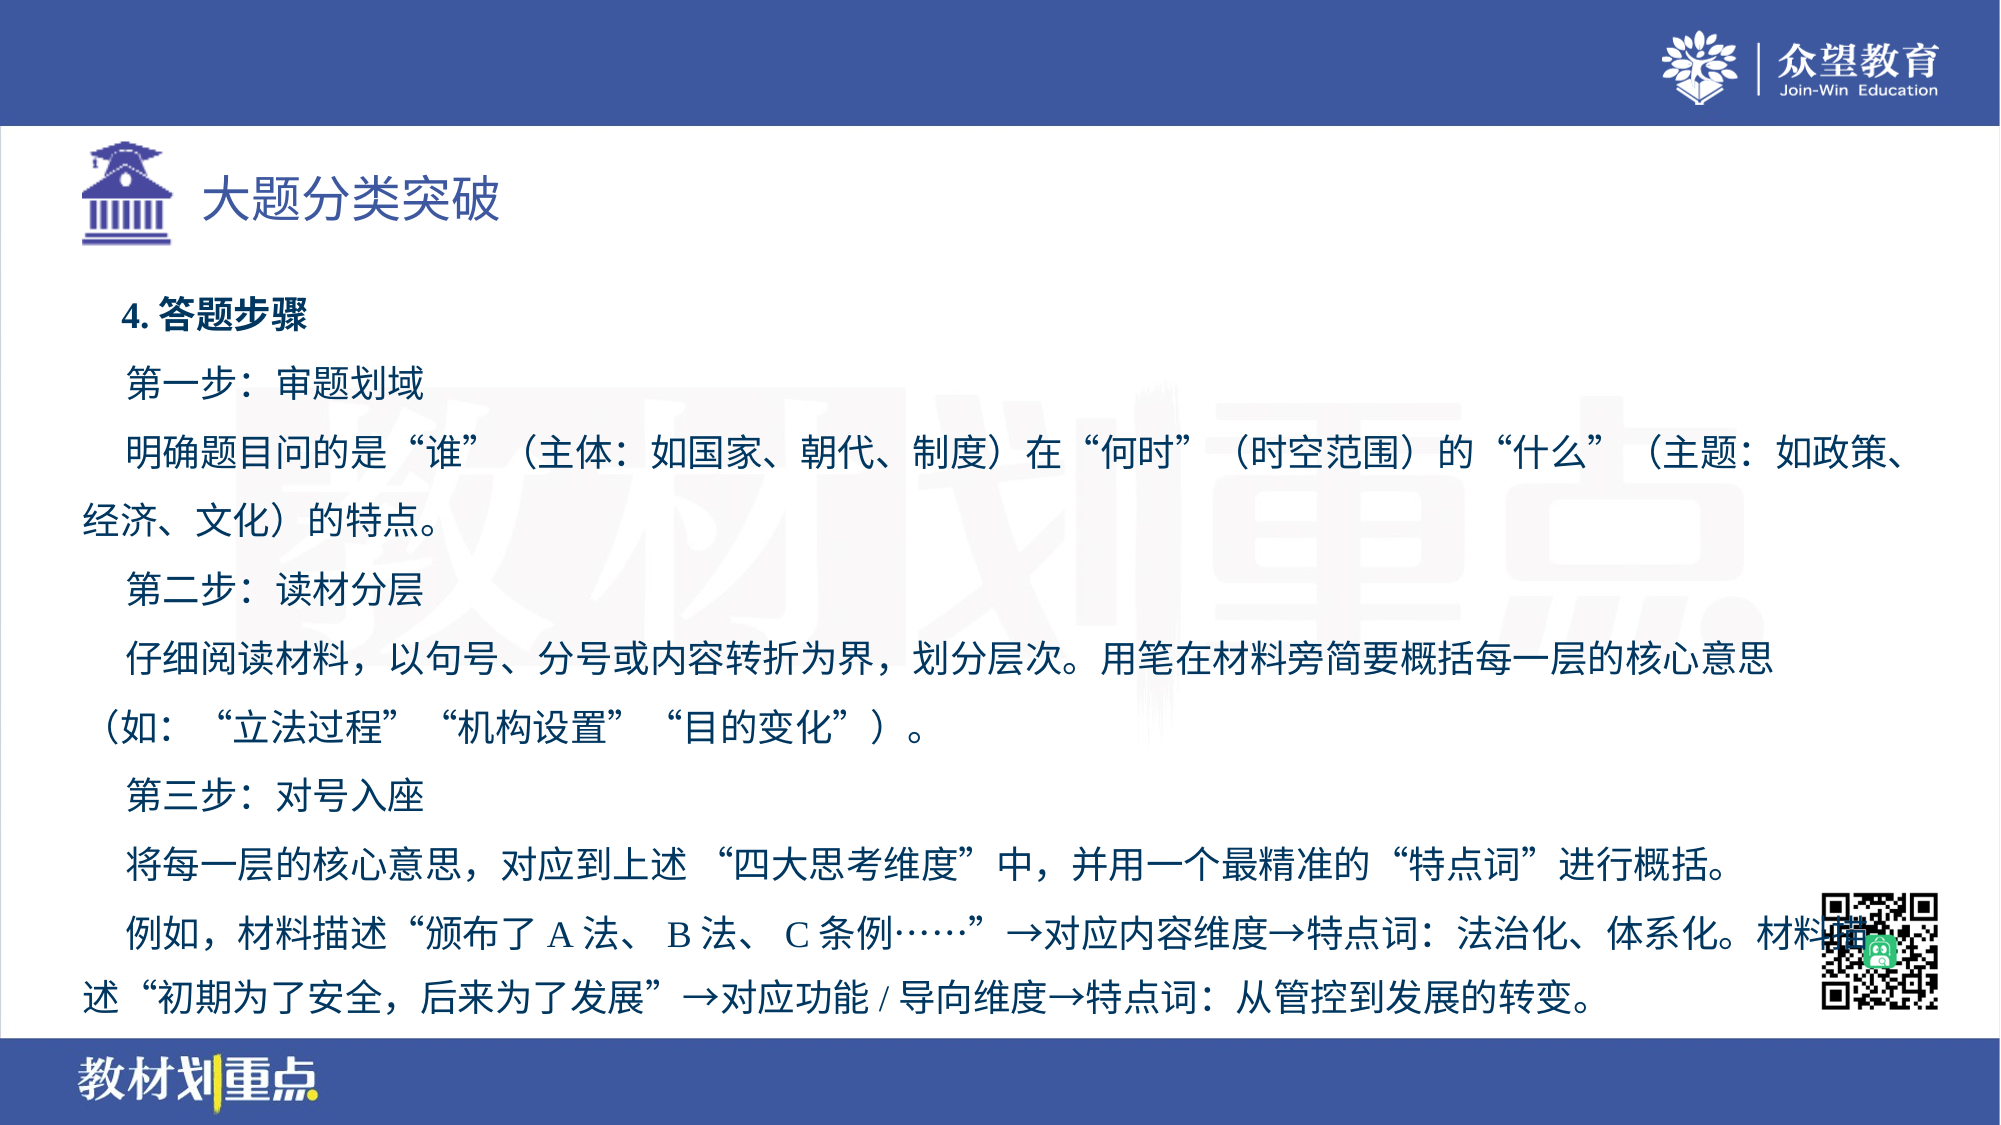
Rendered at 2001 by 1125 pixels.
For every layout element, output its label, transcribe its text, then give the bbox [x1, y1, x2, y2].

text_box 4.答题步骤 第一步：审题划域 明确题目问的是“谁”（主体：如国家、朝代、制度）在“何时”（时空范围）的“什么”（主题：如政策、 经济、文化）的特点。 第二步：读材分层 仔细阅读材料，以句号、分号或内容转折为界，划分层次。用笔在材料旁简要概括每一层的核心意思 （如：“立法过程”“机构设置”“目的变化”）。 第三步：对号入座 将每一层的核心意思，对应到上述 “四大思考维度”中，并用一个最精准的“特点词”进行概括。 例如，材料描述“颁布了A法、B法、C条例……”→对应内容维度→特点词：法治化、体系化。材料描 述“初期为了安全，后来为了发展”→对应功能/导向维度→特点词：从管控到发展的转变。 [82, 267, 1817, 1013]
picture [0, 0, 2000, 1125]
